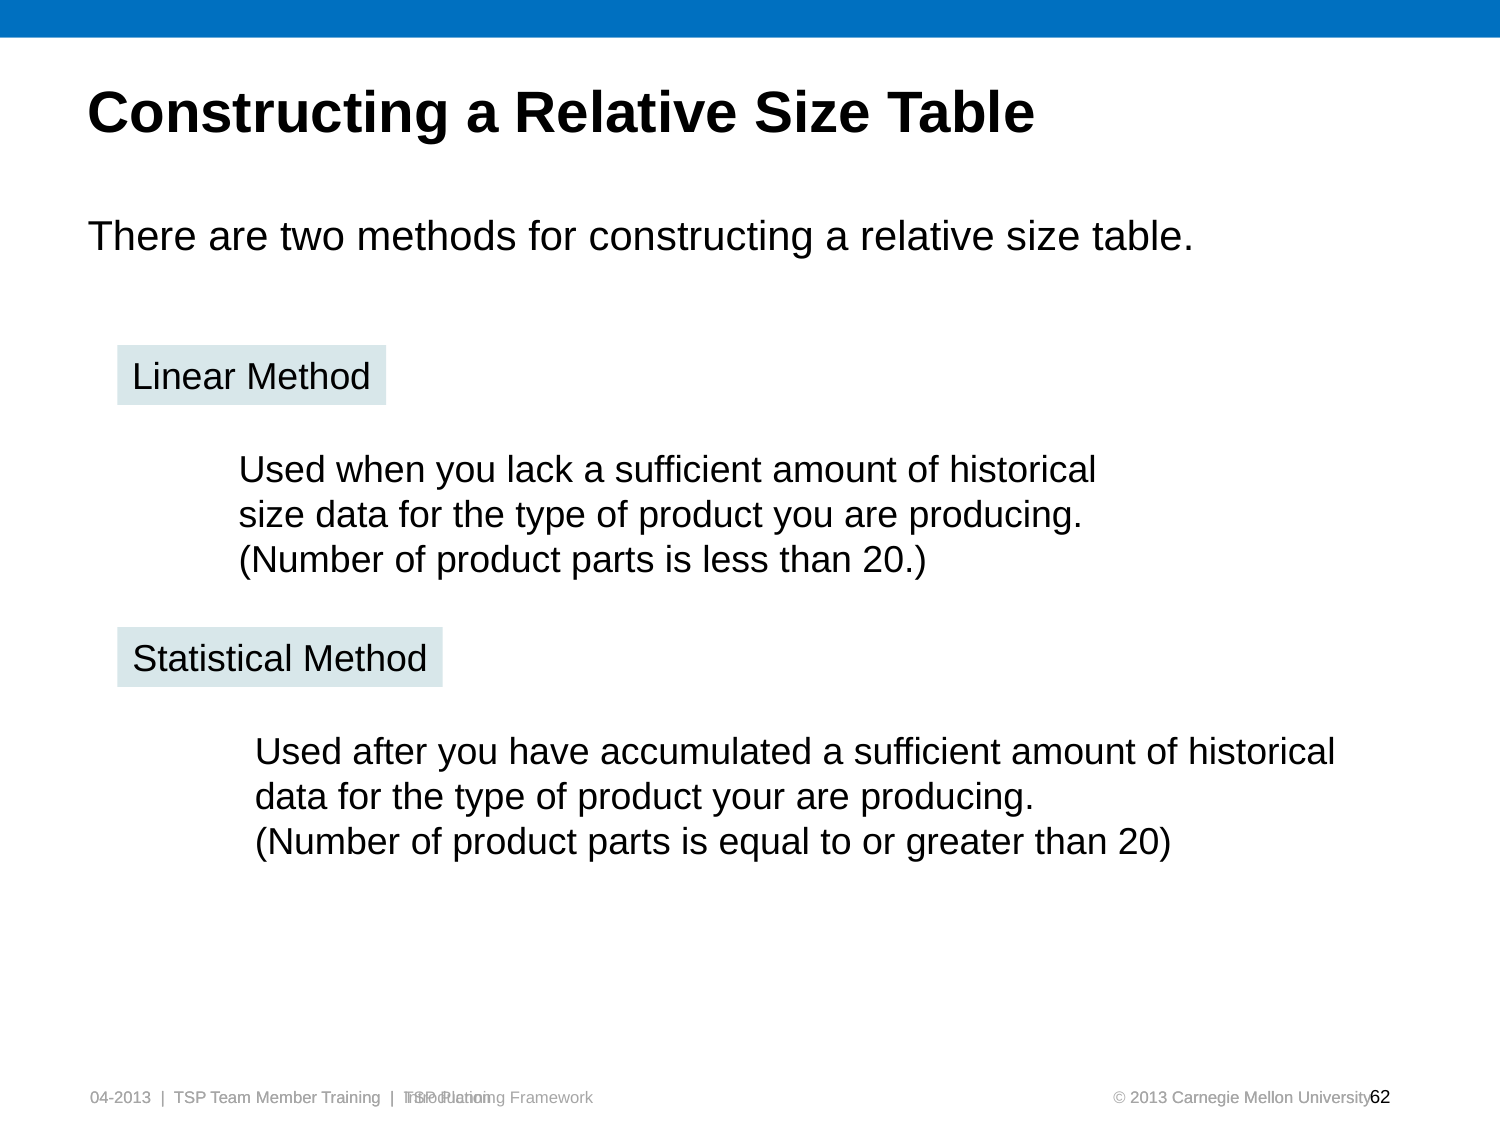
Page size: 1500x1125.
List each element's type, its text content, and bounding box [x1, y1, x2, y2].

list There are two methods for constructing a relative size table. [87, 212, 1440, 326]
title Constructing a Relative Size Table [87, 87, 1439, 212]
text_box Statistical Method [117, 627, 443, 687]
text_box Used after you have accumulated a sufficient amount of historical data for the type of product your are producing. (Number of product parts is equal to or greater than 20) [240, 719, 1351, 869]
text_box Used when you lack a sufficient amount of historical size data for the type of product you are producing. (Number of product parts is less than 20.) [223, 437, 1123, 588]
text_box Linear Method [117, 345, 387, 405]
